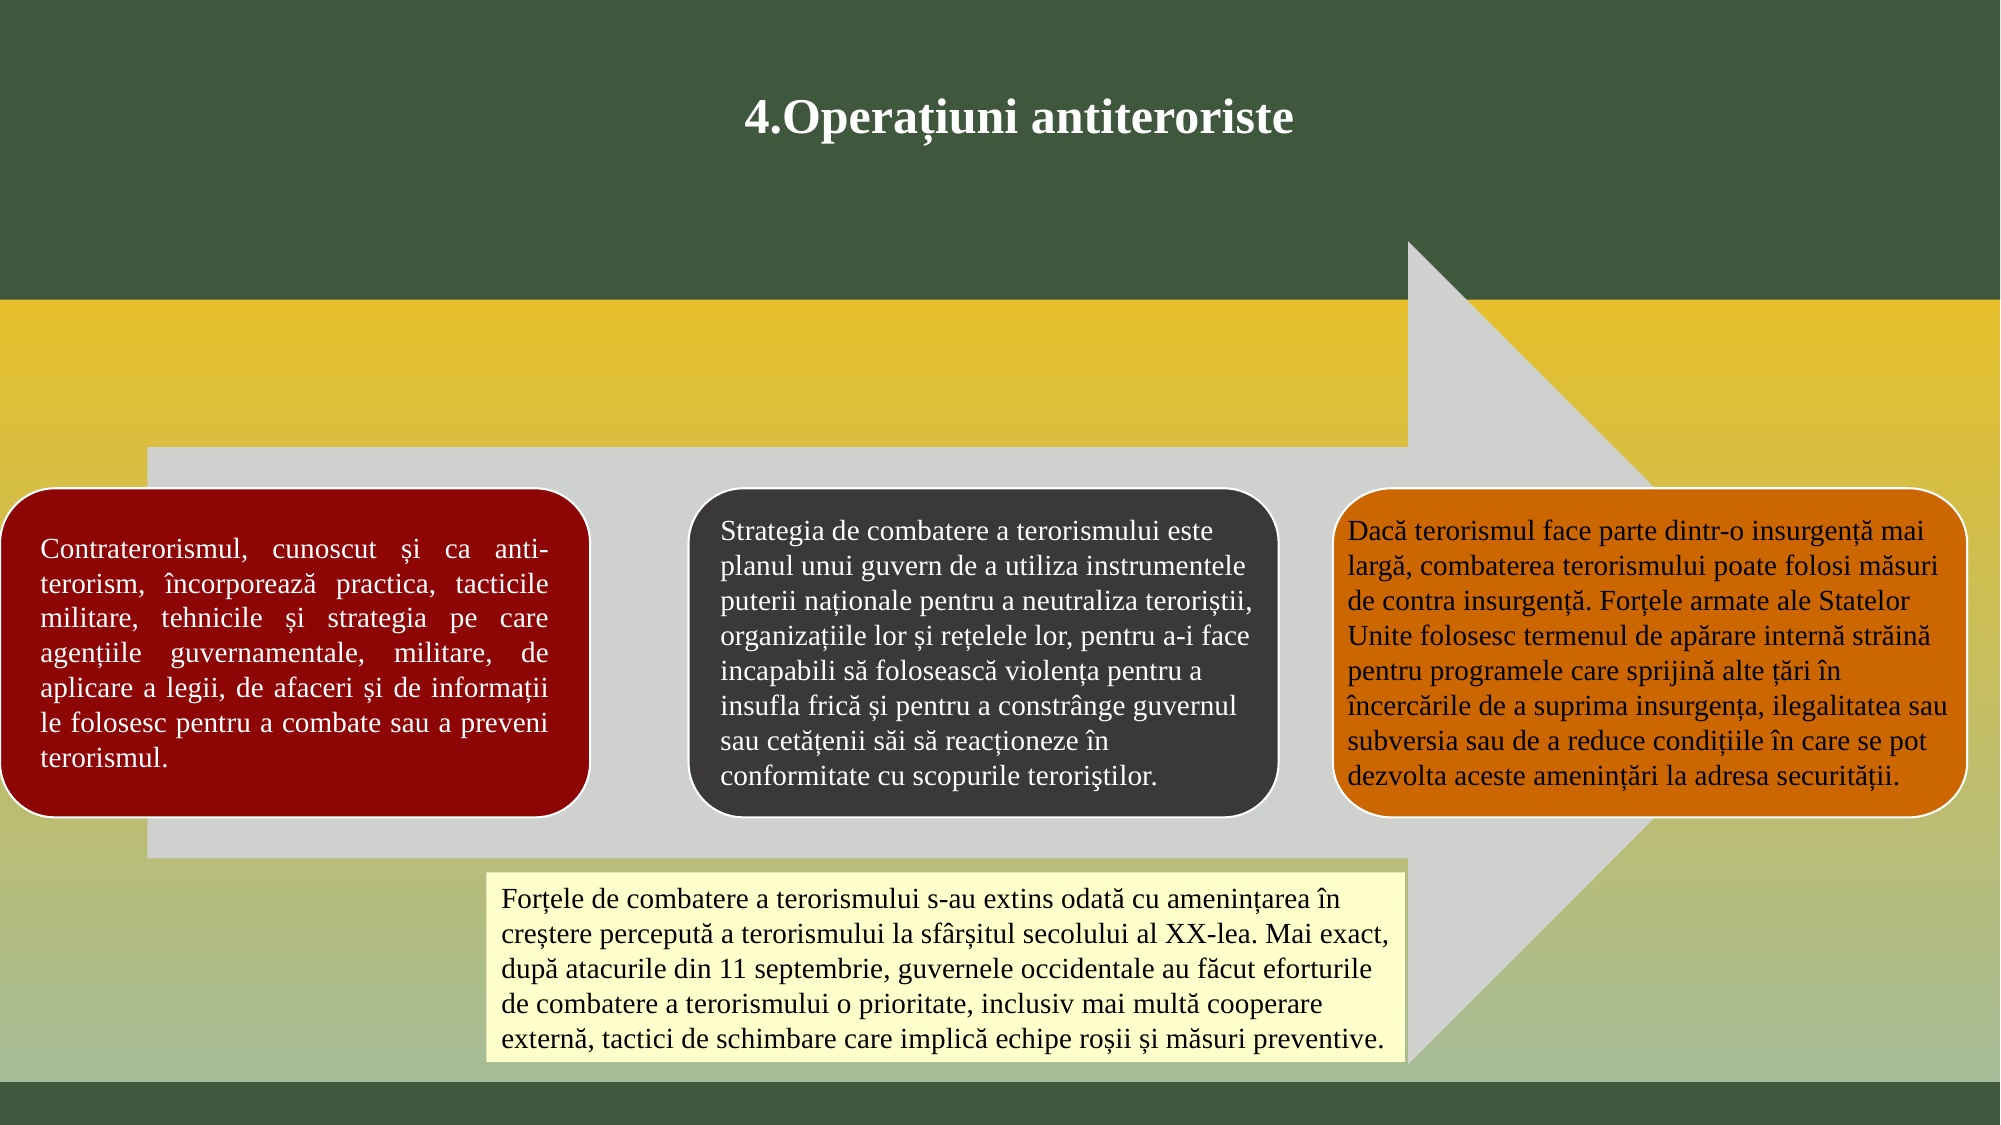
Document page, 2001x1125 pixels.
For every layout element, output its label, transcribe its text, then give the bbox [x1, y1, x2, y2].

text_box 4.Operațiuni antiteroriste [729, 75, 1310, 151]
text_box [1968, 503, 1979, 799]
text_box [0, 241, 1968, 1065]
